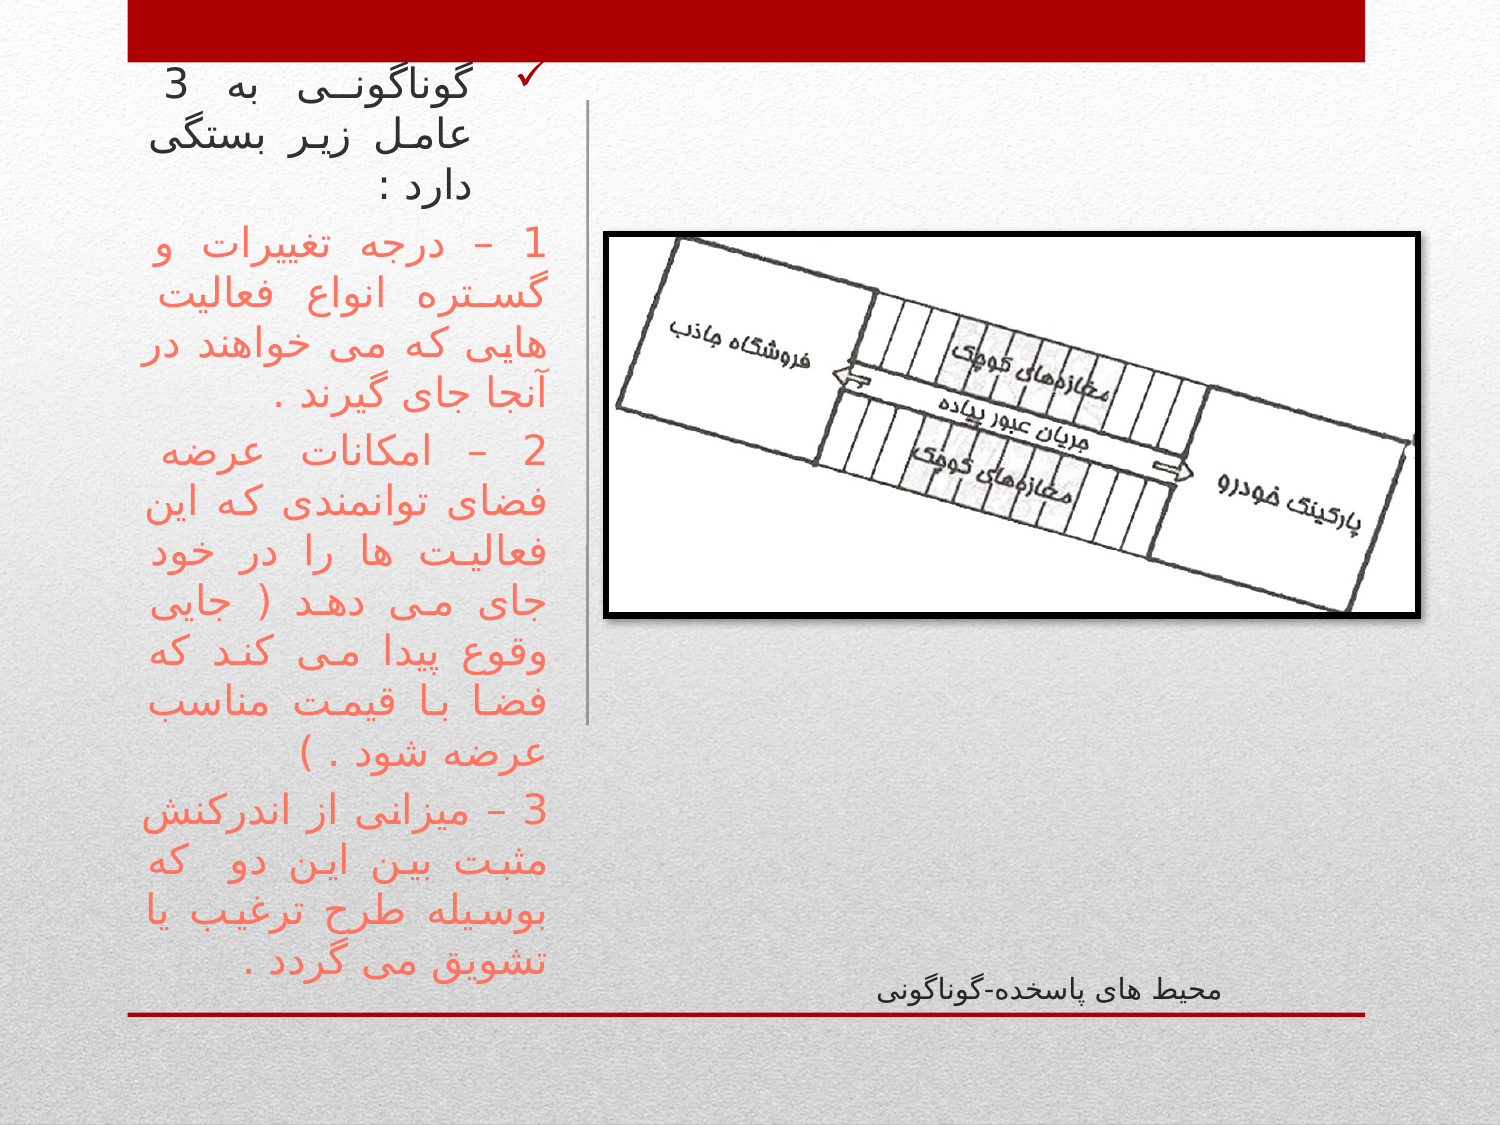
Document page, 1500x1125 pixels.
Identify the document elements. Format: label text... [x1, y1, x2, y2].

list گوناگونی به 3 عامل زیر بستگی دارد : 1 – درجه تغییرات و گستره انواع فعالیت هایی که می خواهند در آنجا جای گیرند . 2 – امکانات عرضه فضای توانمندی که این فعالیت ها را در خود جای می دهد ( جایی وقوع پیدا می کند که فضا با قیمت مناسب عرضه شود . ) 3 – میزانی از اندرکنش مثبت بین این دو که بوسیله طرح ترغیب یا تشویق می گردد . [125, 49, 564, 991]
title محیط های پاسخده-گوناگونی [125, 750, 1238, 1013]
picture [0, 0, 1500, 1125]
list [608, 236, 1416, 614]
